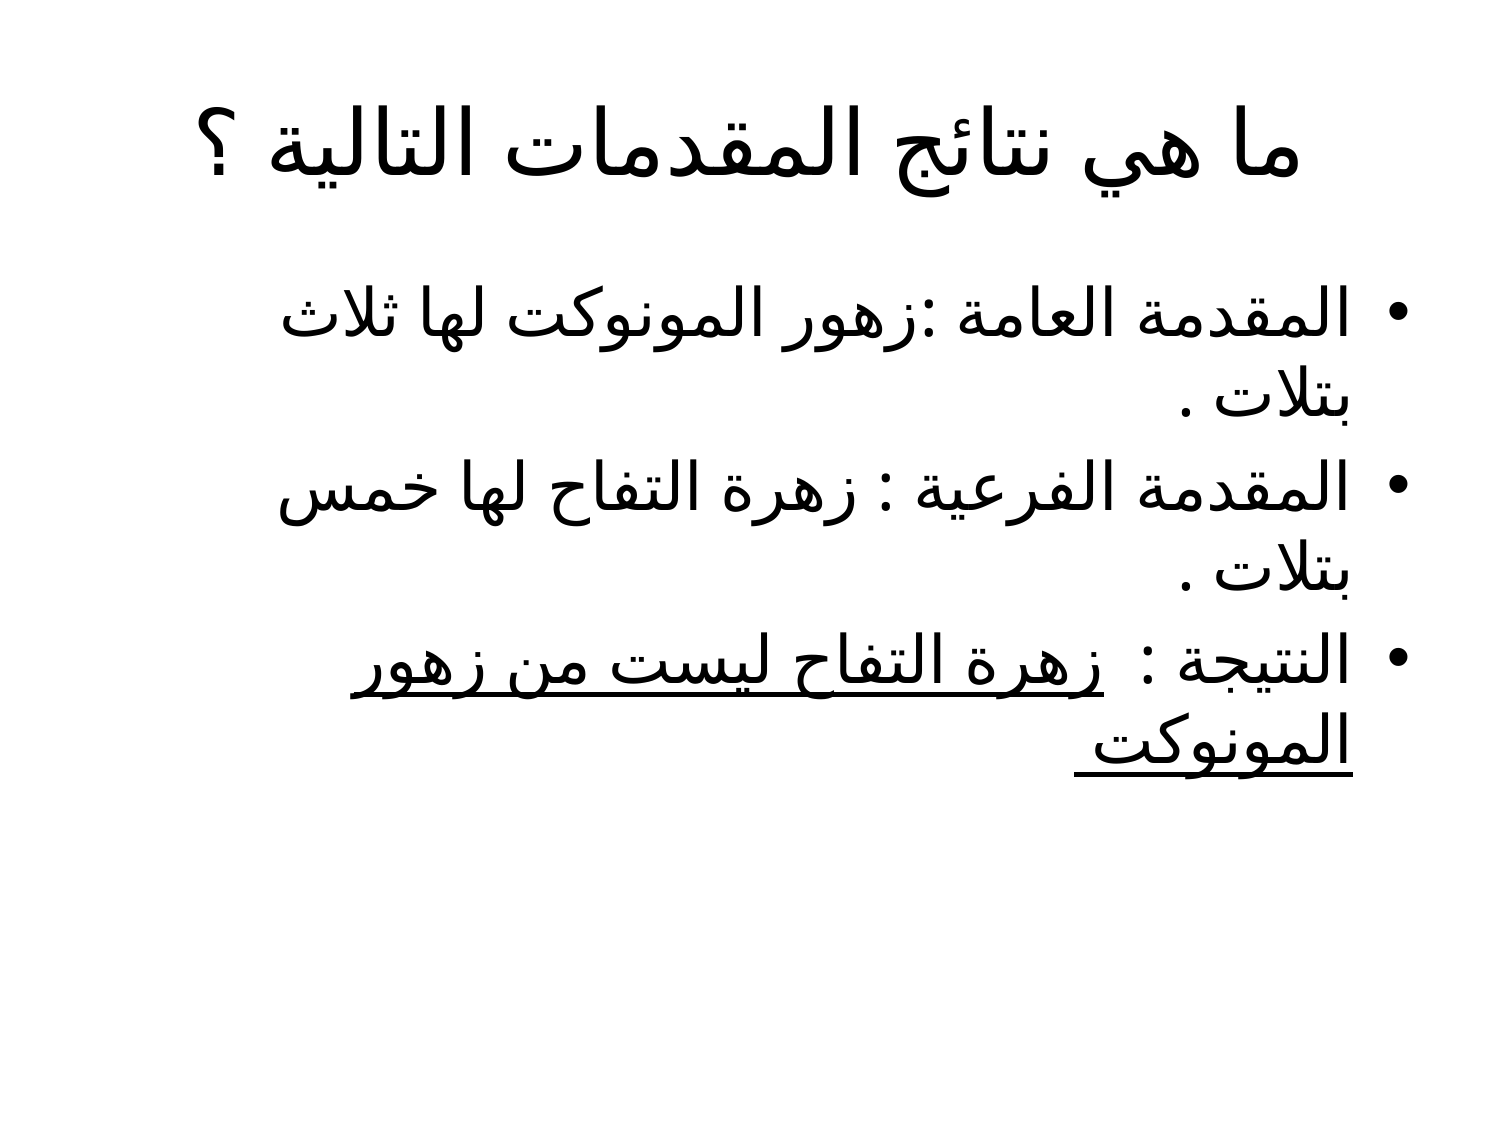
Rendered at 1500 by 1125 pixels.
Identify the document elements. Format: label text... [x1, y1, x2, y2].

list المقدمة العامة :زهور المونوكت لها ثلاث بتلات . المقدمة الفرعية : زهرة التفاح لها خمس بتلات . النتيجة : زهرة التفاح ليست من زهور المونوكت [75, 262, 1425, 1005]
title ما هي نتائج المقدمات التالية ؟ [75, 45, 1425, 233]
